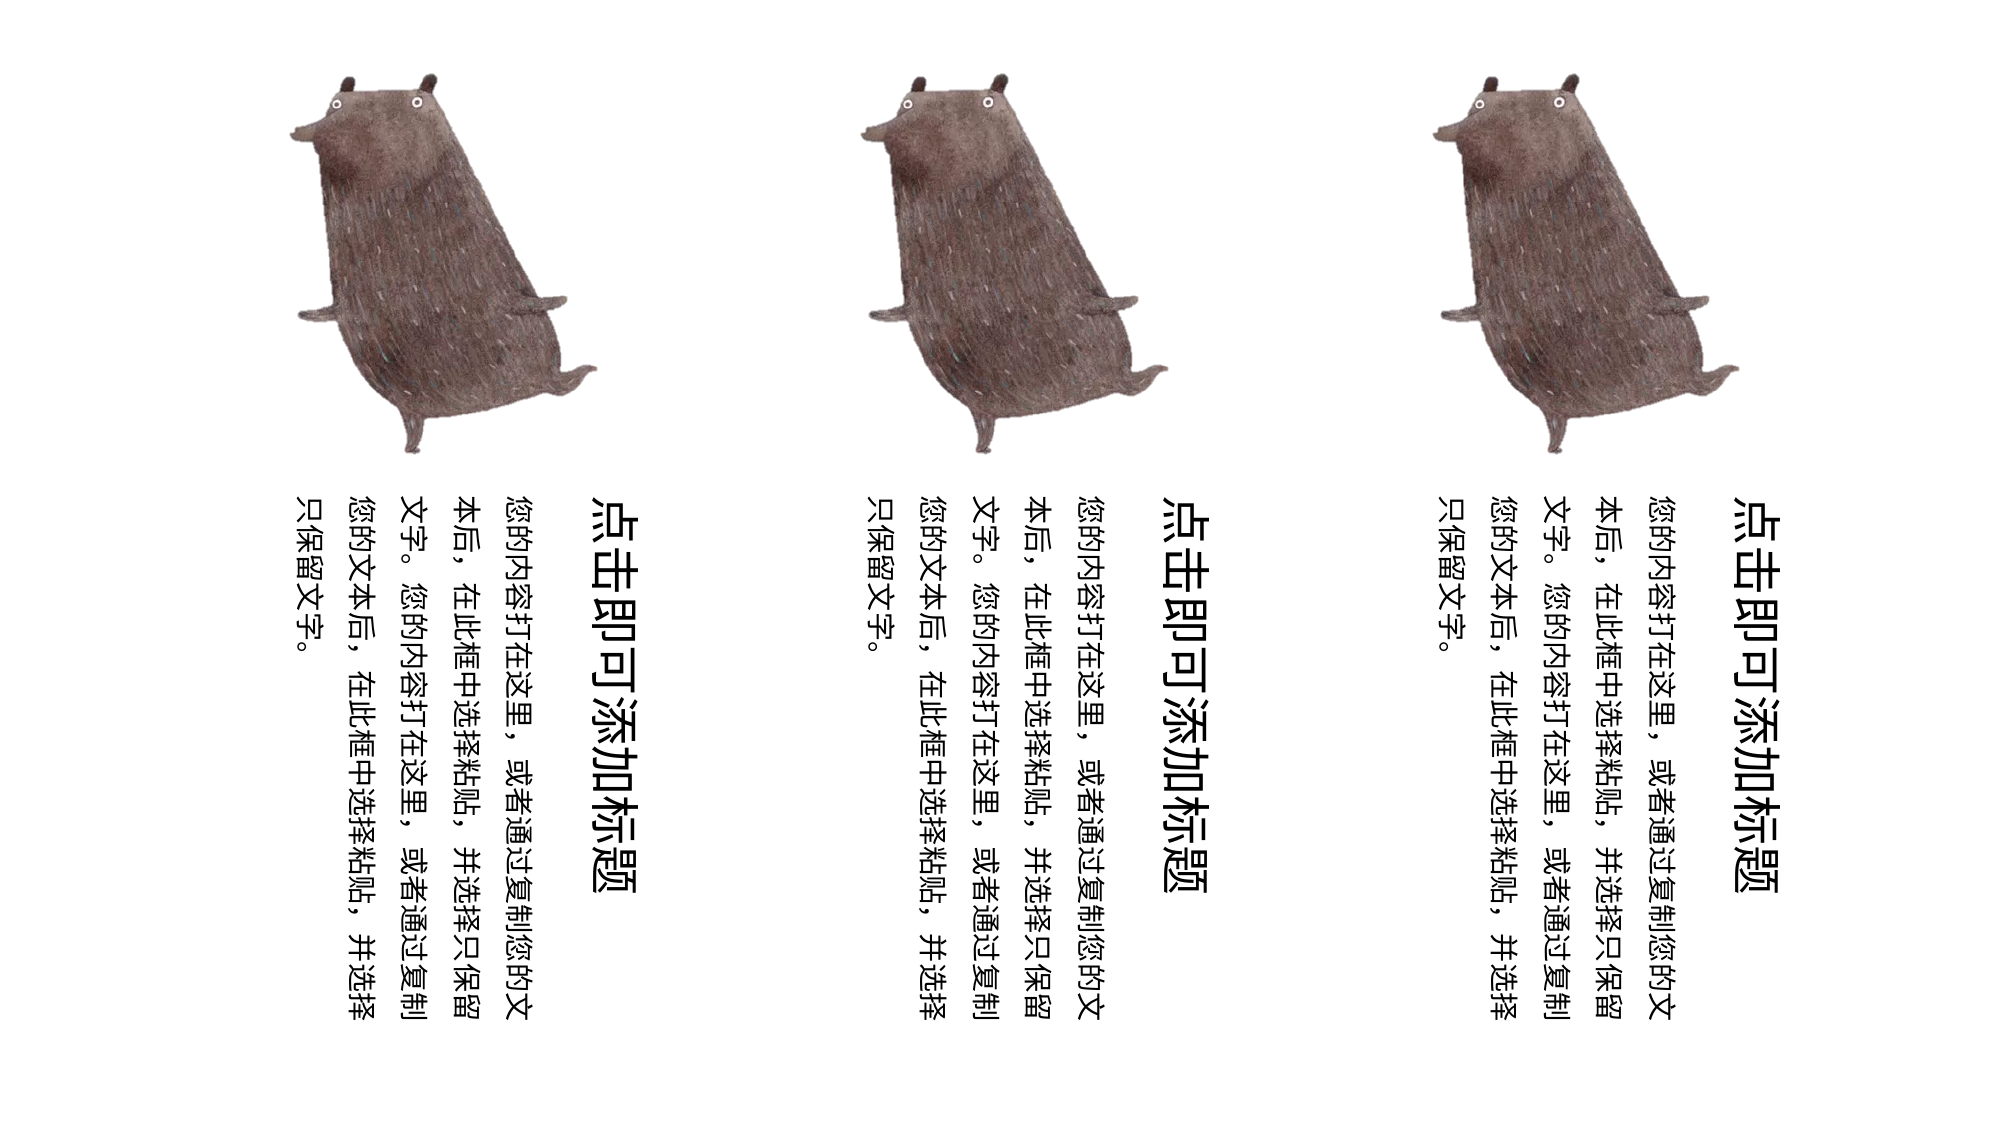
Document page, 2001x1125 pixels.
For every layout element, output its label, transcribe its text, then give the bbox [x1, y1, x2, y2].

text_box 您的内容打在这里，或者通过复制您的文本后，在此框中选择粘贴，并选择只保留文字。您的内容打在这里，或者通过复制您的文本后，在此框中选择粘贴，并选择只保留文字。 [1356, 484, 1706, 1039]
text_box 点击即可添加标题 [563, 484, 654, 995]
text_box 点击即可添加标题 [1706, 484, 1796, 995]
picture [121, 38, 654, 484]
text_box 您的内容打在这里，或者通过复制您的文本后，在此框中选择粘贴，并选择只保留文字。您的内容打在这里，或者通过复制您的文本后，在此框中选择粘贴，并选择只保留文字。 [785, 484, 1134, 1039]
text_box 点击即可添加标题 [1134, 484, 1225, 995]
picture [692, 38, 1225, 484]
picture [1264, 38, 1796, 484]
text_box 您的内容打在这里，或者通过复制您的文本后，在此框中选择粘贴，并选择只保留文字。您的内容打在这里，或者通过复制您的文本后，在此框中选择粘贴，并选择只保留文字。 [214, 484, 563, 1039]
